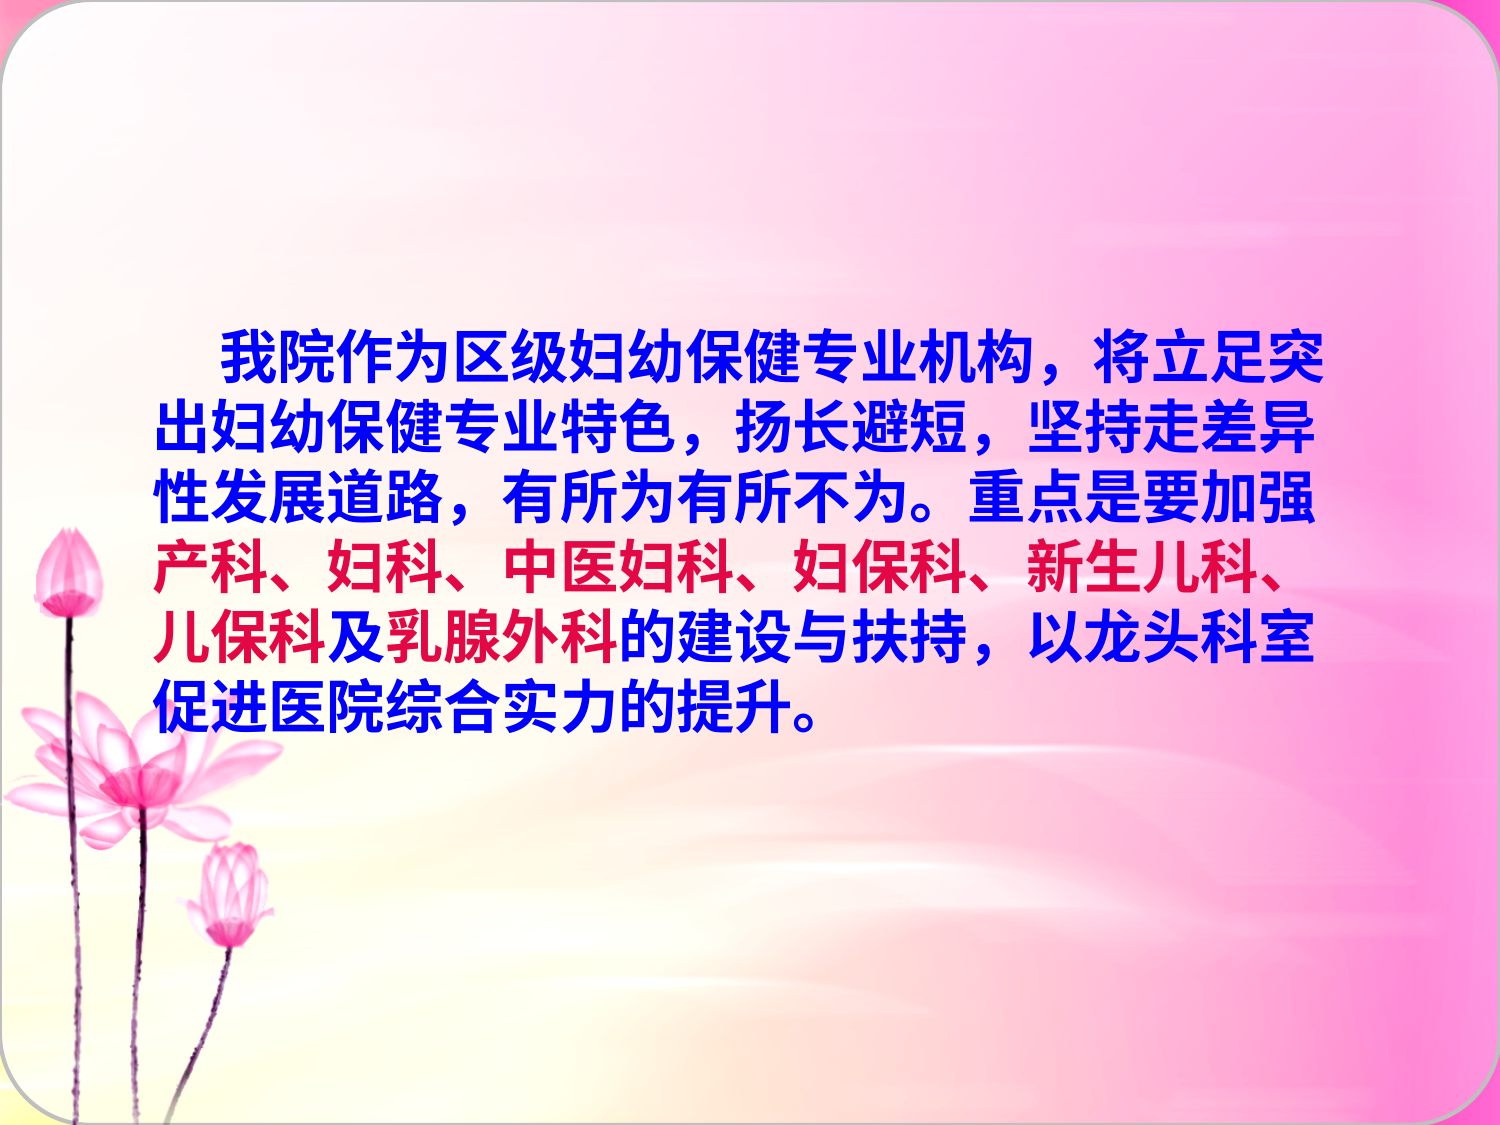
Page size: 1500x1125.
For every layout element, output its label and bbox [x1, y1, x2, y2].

text_box [0, 0, 1500, 1125]
